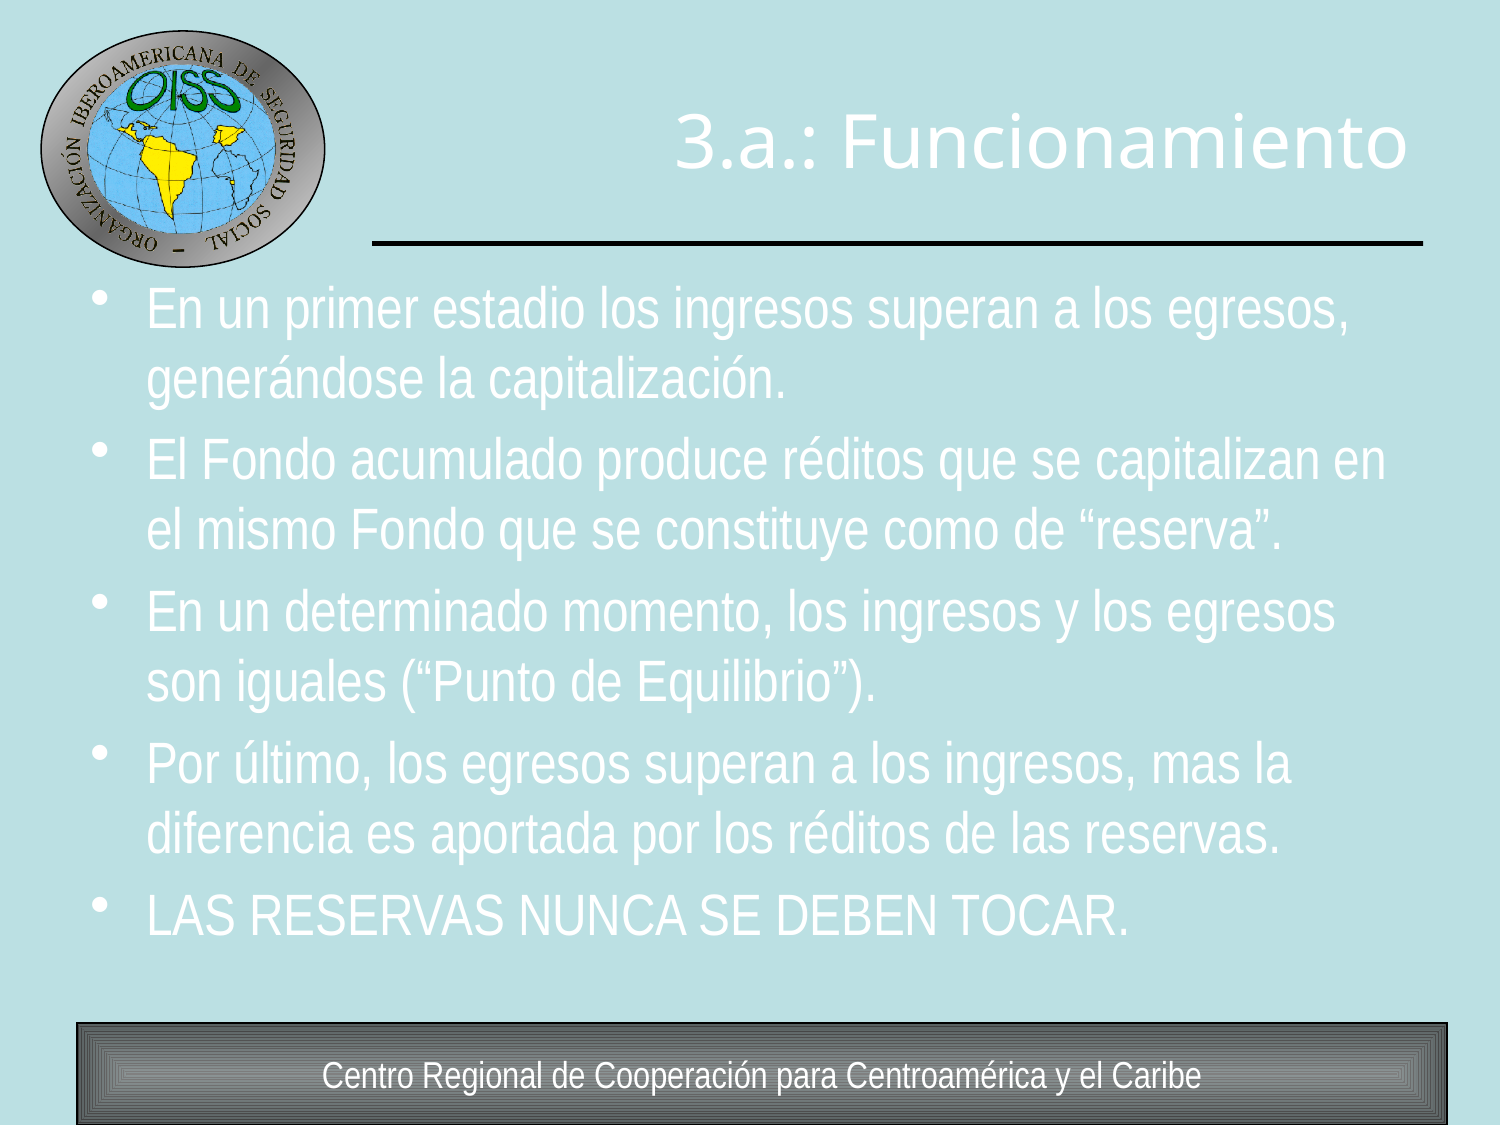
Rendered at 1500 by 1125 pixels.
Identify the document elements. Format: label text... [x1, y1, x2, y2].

title 3.a.: Funcionamiento [371, 44, 1426, 233]
list En un primer estadio los ingresos superan a los egresos, generándose la capitalización. El Fondo acumulado produce réditos que se capitalizan en el mismo Fondo que se constituye como de “reserva”. En un determinado momento, los ingresos y los egresos son iguales (“Punto de Equilibrio”). Por último, los egresos superan a los ingresos, mas la diferencia es aportada por los réditos de las reservas. LAS RESERVAS NUNCA SE DEBEN TOCAR. [74, 262, 1426, 1006]
picture [53, 42, 302, 263]
